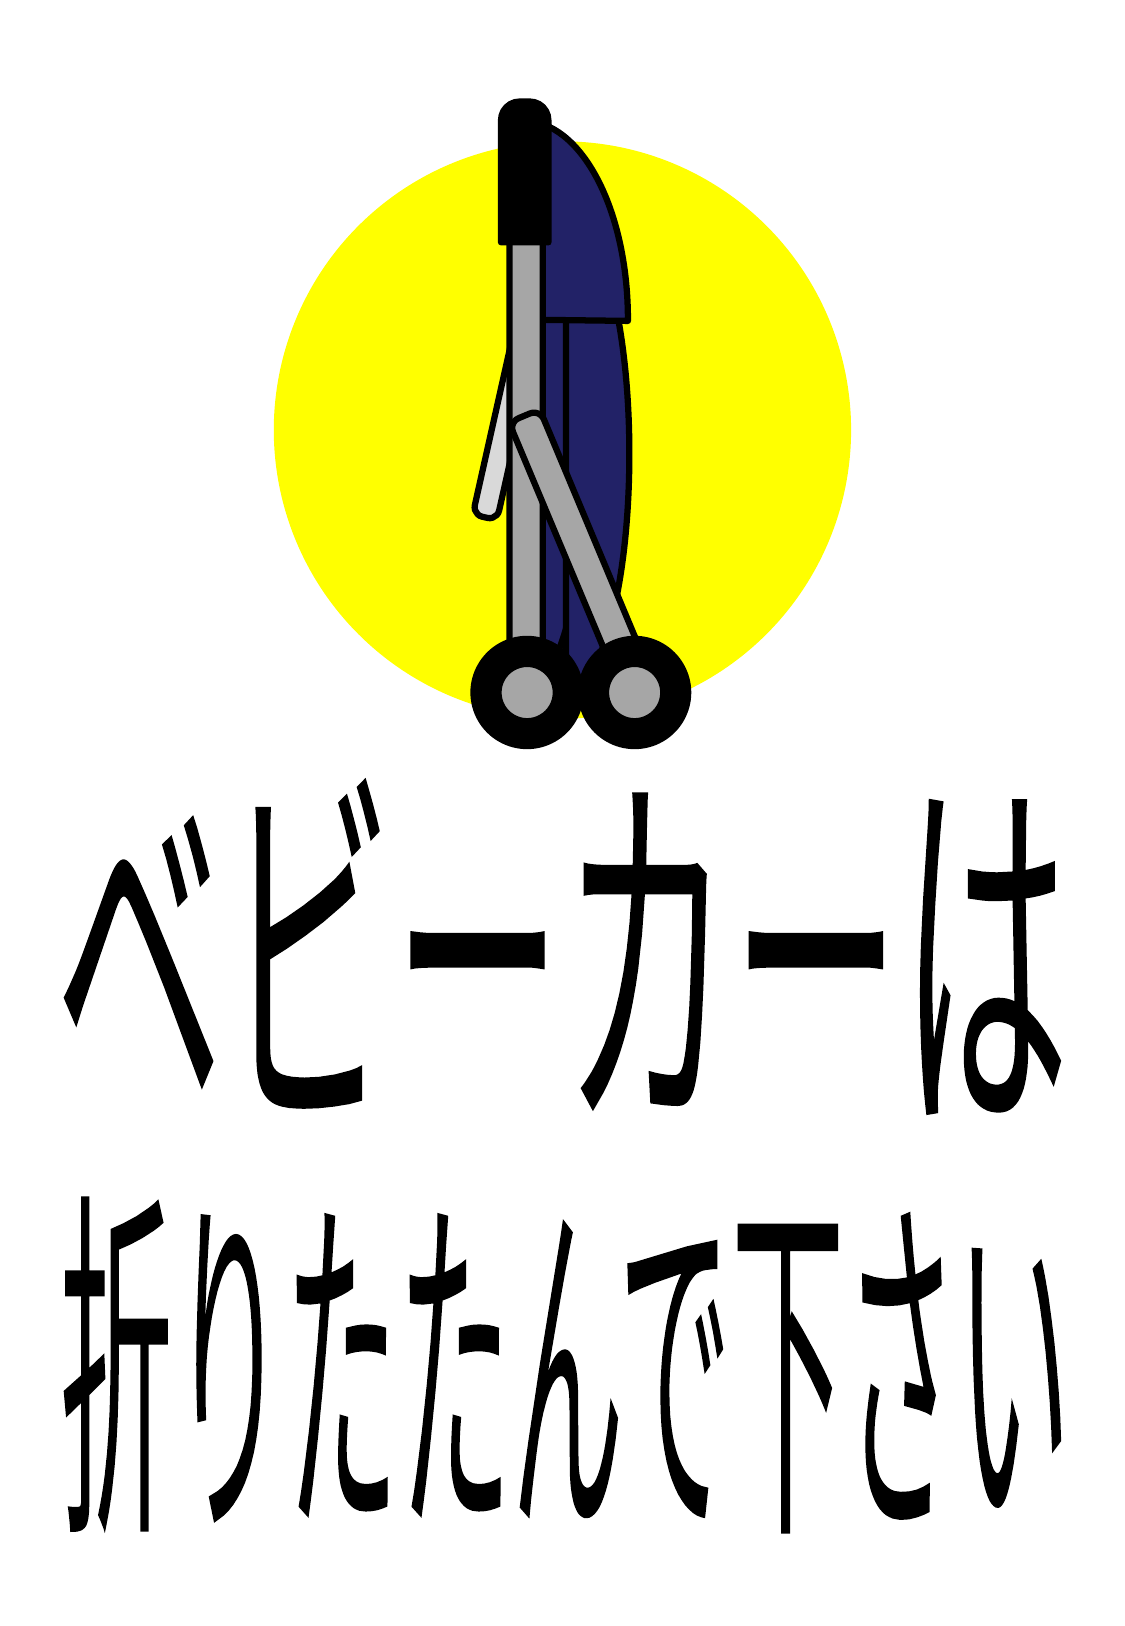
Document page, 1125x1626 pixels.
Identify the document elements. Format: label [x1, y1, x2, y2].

text_box [273, 101, 852, 747]
